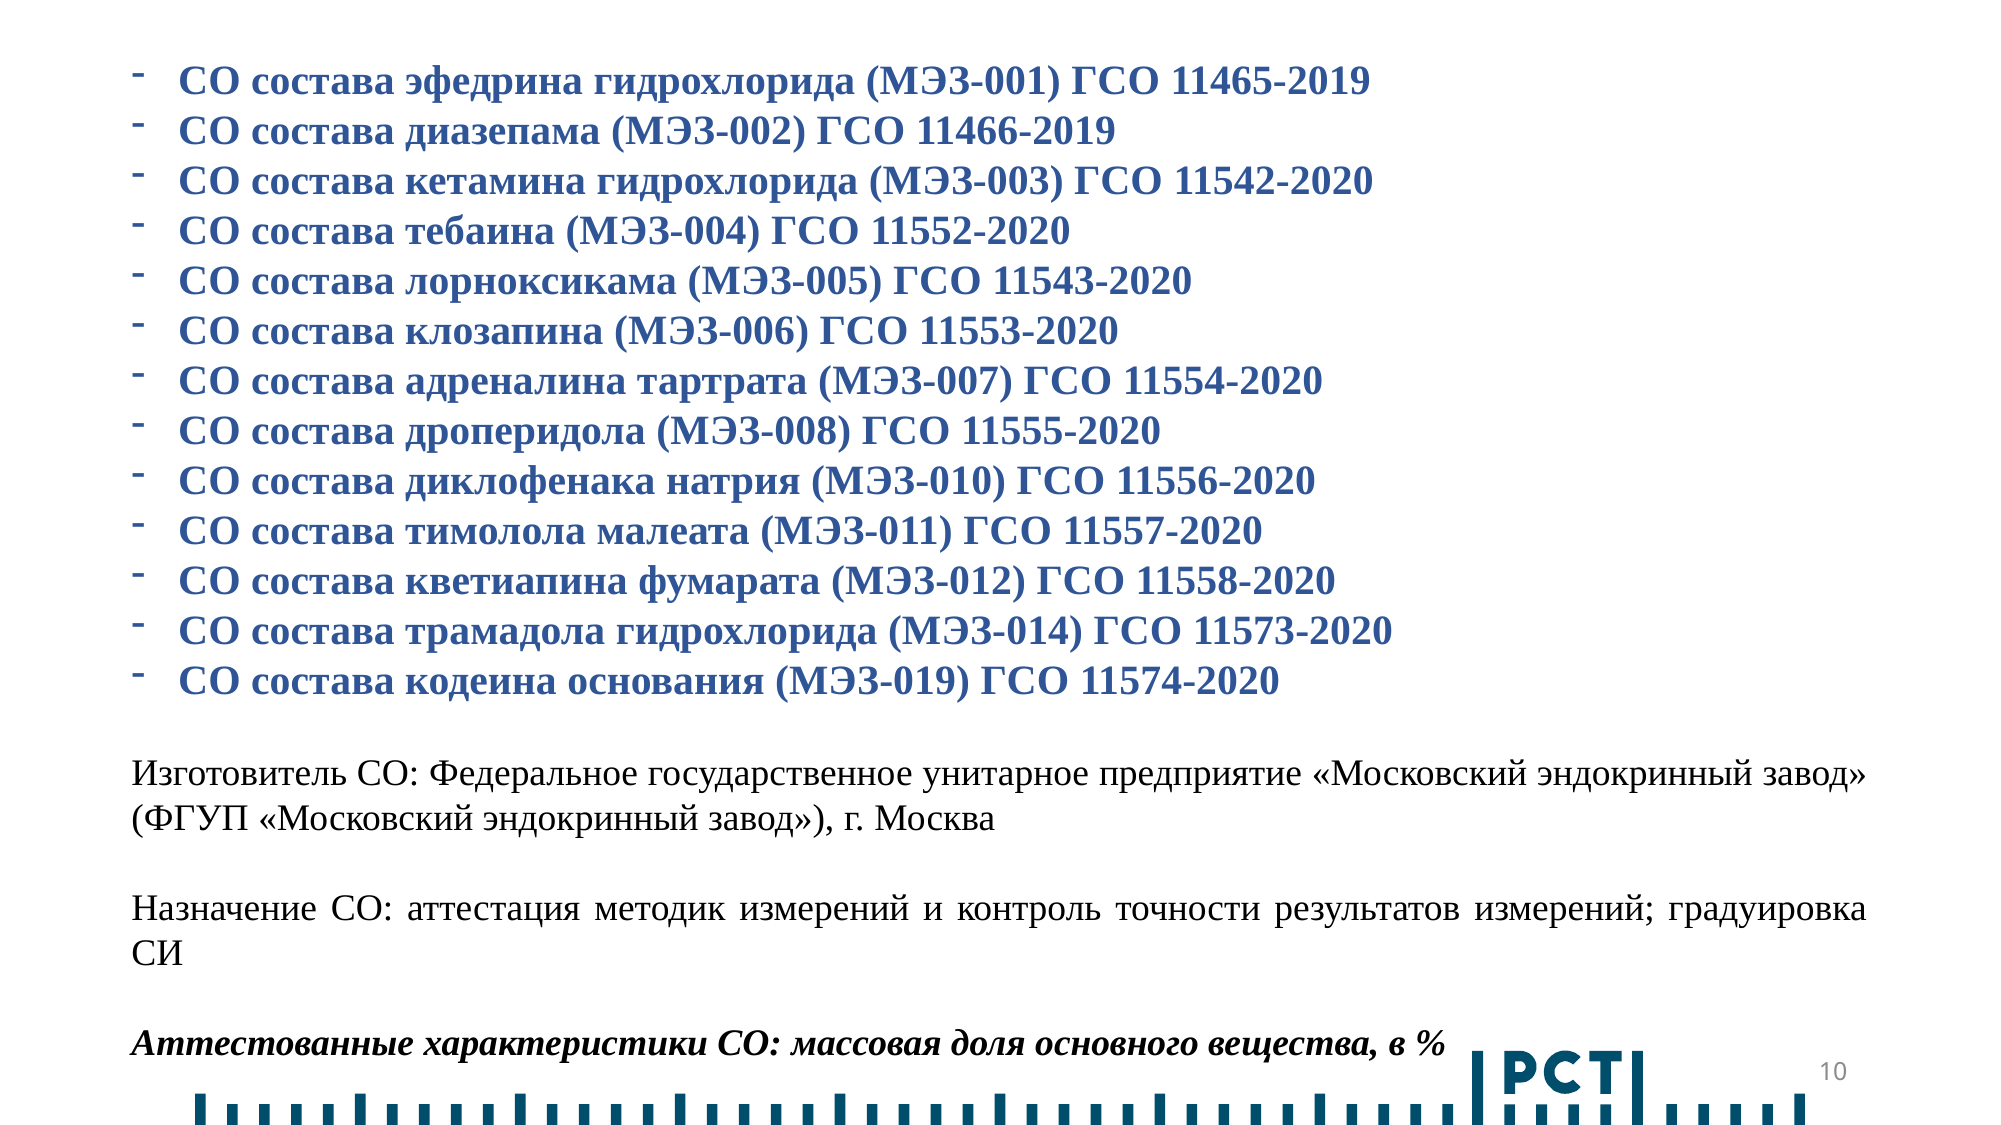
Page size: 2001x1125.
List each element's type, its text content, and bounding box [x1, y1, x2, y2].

slide_number 10 [1412, 1042, 1863, 1103]
text_box СО состава эфедрина гидрохлорида (МЭЗ-001) ГСО 11465-2019 СО состава диазепама (МЭЗ-002) ГСО 11466-2019 СО состава кетамина гидрохлорида (МЭЗ-003) ГСО 11542-2020 СО состава тебаина (МЭЗ-004) ГСО 11552-2020 СО состава лорноксикама (МЭЗ-005) ГСО 11543-2020 СО состава клозапина (МЭЗ-006) ГСО 11553-2020 СО состава адреналина тартрата (МЭЗ-007) ГСО 11554-2020 СО состава дроперидола (МЭЗ-008) ГСО 11555-2020 СО состава диклофенака натрия (МЭЗ-010) ГСО 11556-2020 СО состава тимолола малеата (МЭЗ-011) ГСО 11557-2020 СО состава кветиапина фумарата (МЭЗ-012) ГСО 11558-2020 СО состава трамадола гидрохлорида (МЭЗ-014) ГСО 11573-2020 СО состава кодеина основания (МЭЗ-019) ГСО 11574-2020 Изготовитель СО: Федеральное государственное унитарное предприятие «Московский эндокринный завод» (ФГУП «Московский эндокринный завод»), г. Москва Назначение СО: аттестация методик измерений и контроль точности результатов измерений; градуировка СИ Аттестованные характеристики СО: массовая доля основного вещества, в % [116, 45, 1884, 1070]
